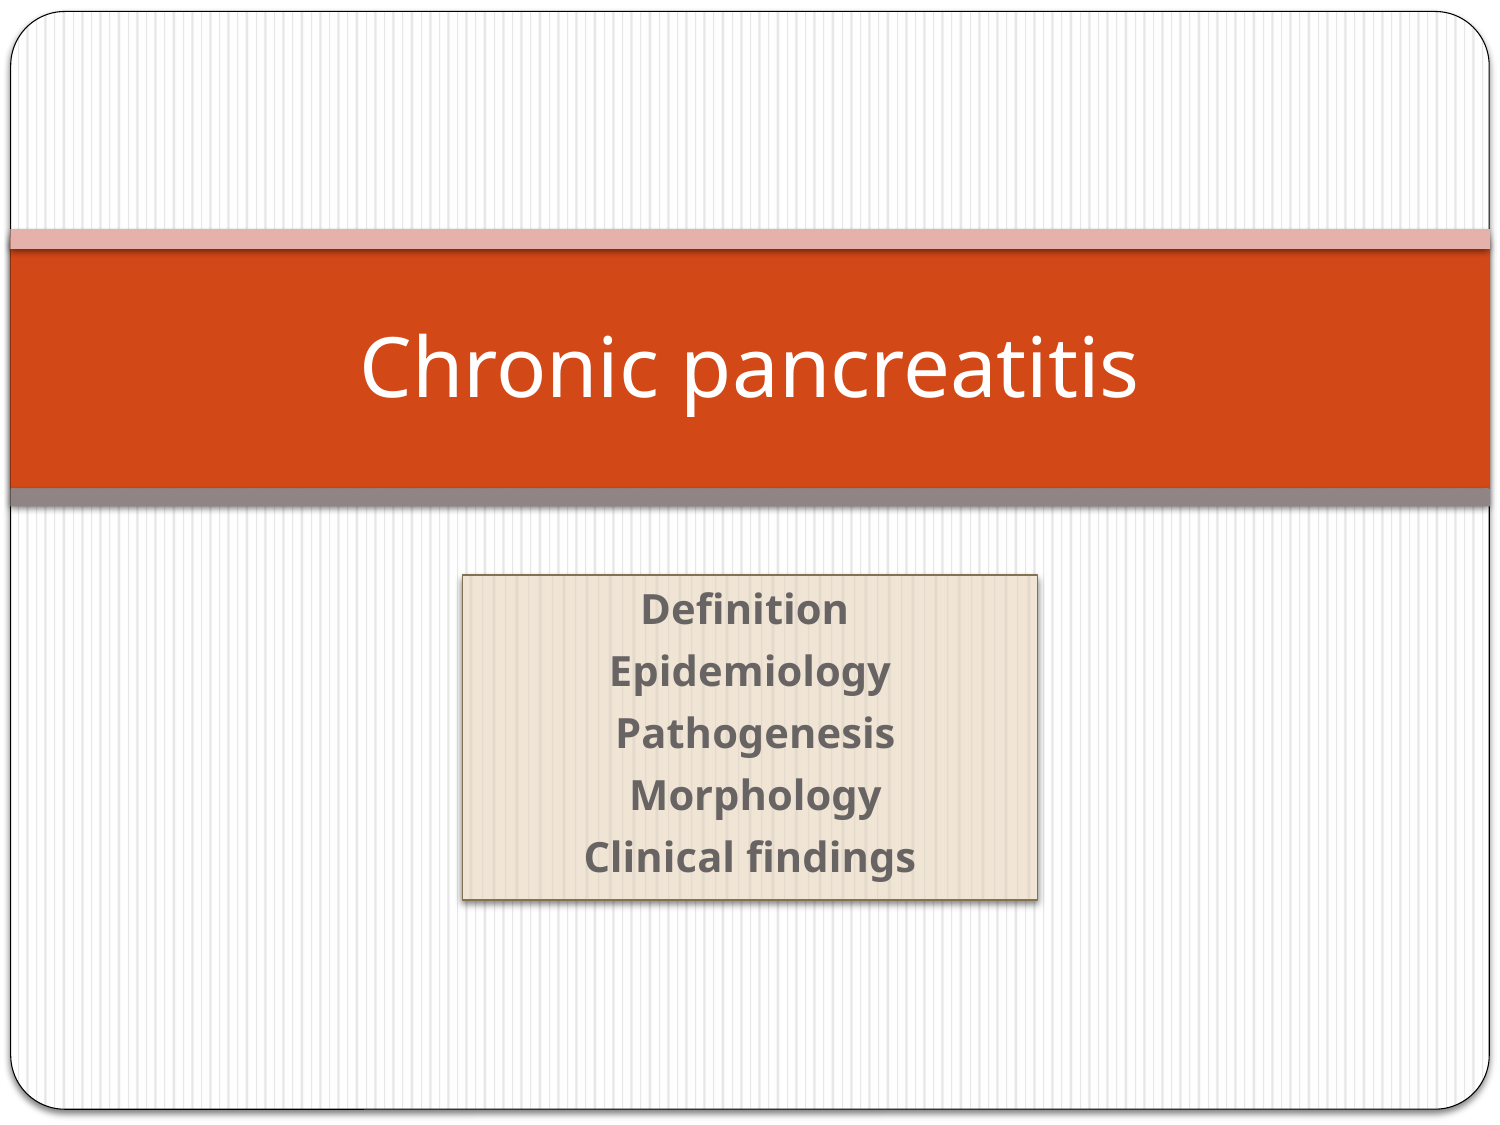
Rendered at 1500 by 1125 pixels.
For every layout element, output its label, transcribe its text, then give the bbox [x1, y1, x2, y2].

subtitle Definition Epidemiology Pathogenesis Morphology Clinical findings [462, 574, 1038, 901]
title Chronic pancreatitis [75, 247, 1425, 489]
